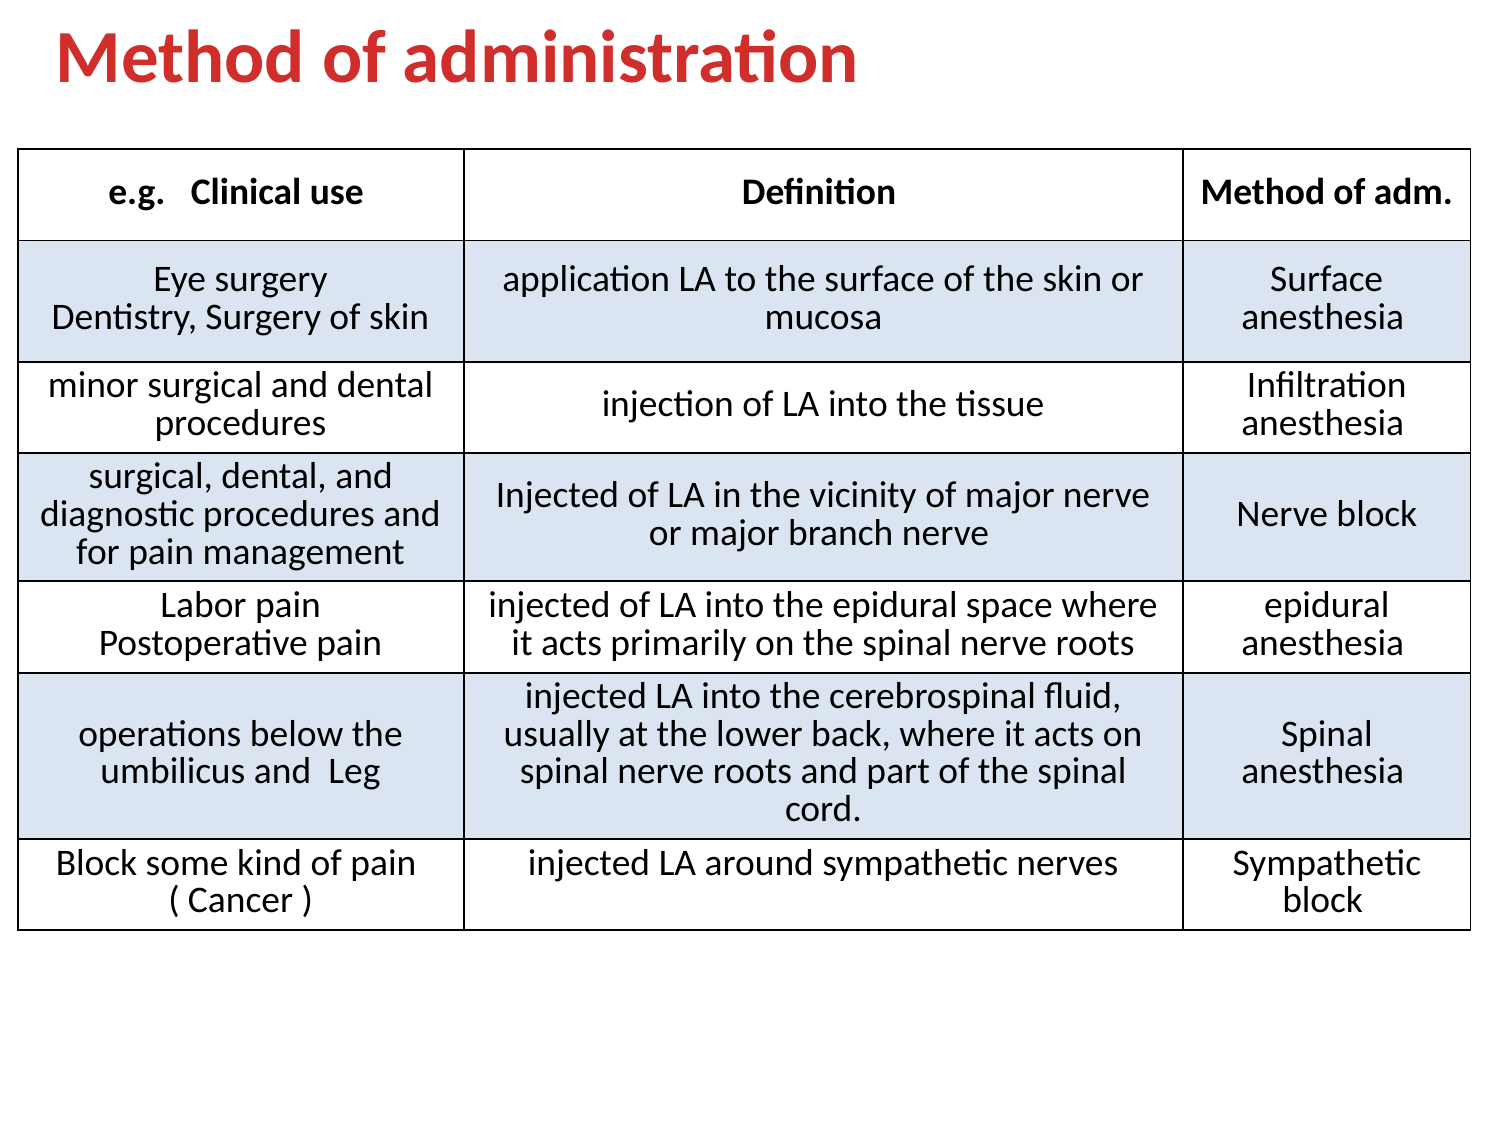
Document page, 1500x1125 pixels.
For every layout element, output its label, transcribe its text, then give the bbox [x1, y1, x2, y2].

table_cell Infiltration anesthesia [1184, 363, 1470, 452]
table_cell minor surgical and dental procedures [19, 363, 463, 452]
table_cell Spinal anesthesia [1184, 674, 1470, 838]
table_cell injected LA into the cerebrospinal fluid, usually at the lower back, where it acts on spinal nerve roots and part of the spinal cord. [465, 674, 1182, 838]
table_cell application LA to the surface of the skin or mucosa [465, 241, 1182, 361]
table_cell injected LA around sympathetic nerves [465, 840, 1182, 929]
table_cell Surface anesthesia [1184, 241, 1470, 361]
table_cell Injected of LA in the vicinity of major nerve or major branch nerve [465, 454, 1182, 580]
text_box Method of administration [21, 0, 875, 105]
table_cell Eye surgery Dentistry, Surgery of skin [19, 241, 463, 361]
table_header Method of adm. [1184, 150, 1470, 240]
table_cell Labor pain Postoperative pain [19, 582, 463, 672]
table_cell injection of LA into the tissue [465, 363, 1182, 452]
table_header Definition [465, 150, 1182, 240]
table_cell Block some kind of pain ( Cancer ) [19, 840, 463, 929]
table_cell Sympathetic block [1184, 840, 1470, 929]
table_header e.g. Clinical use [19, 150, 463, 240]
table_cell epidural anesthesia [1184, 582, 1470, 672]
table_cell surgical, dental, and diagnostic procedures and for pain management [19, 454, 463, 580]
table_cell injected of LA into the epidural space where it acts primarily on the spinal nerve roots [465, 582, 1182, 672]
table_cell Nerve block [1184, 454, 1470, 580]
table_cell operations below the umbilicus and Leg [19, 674, 463, 838]
